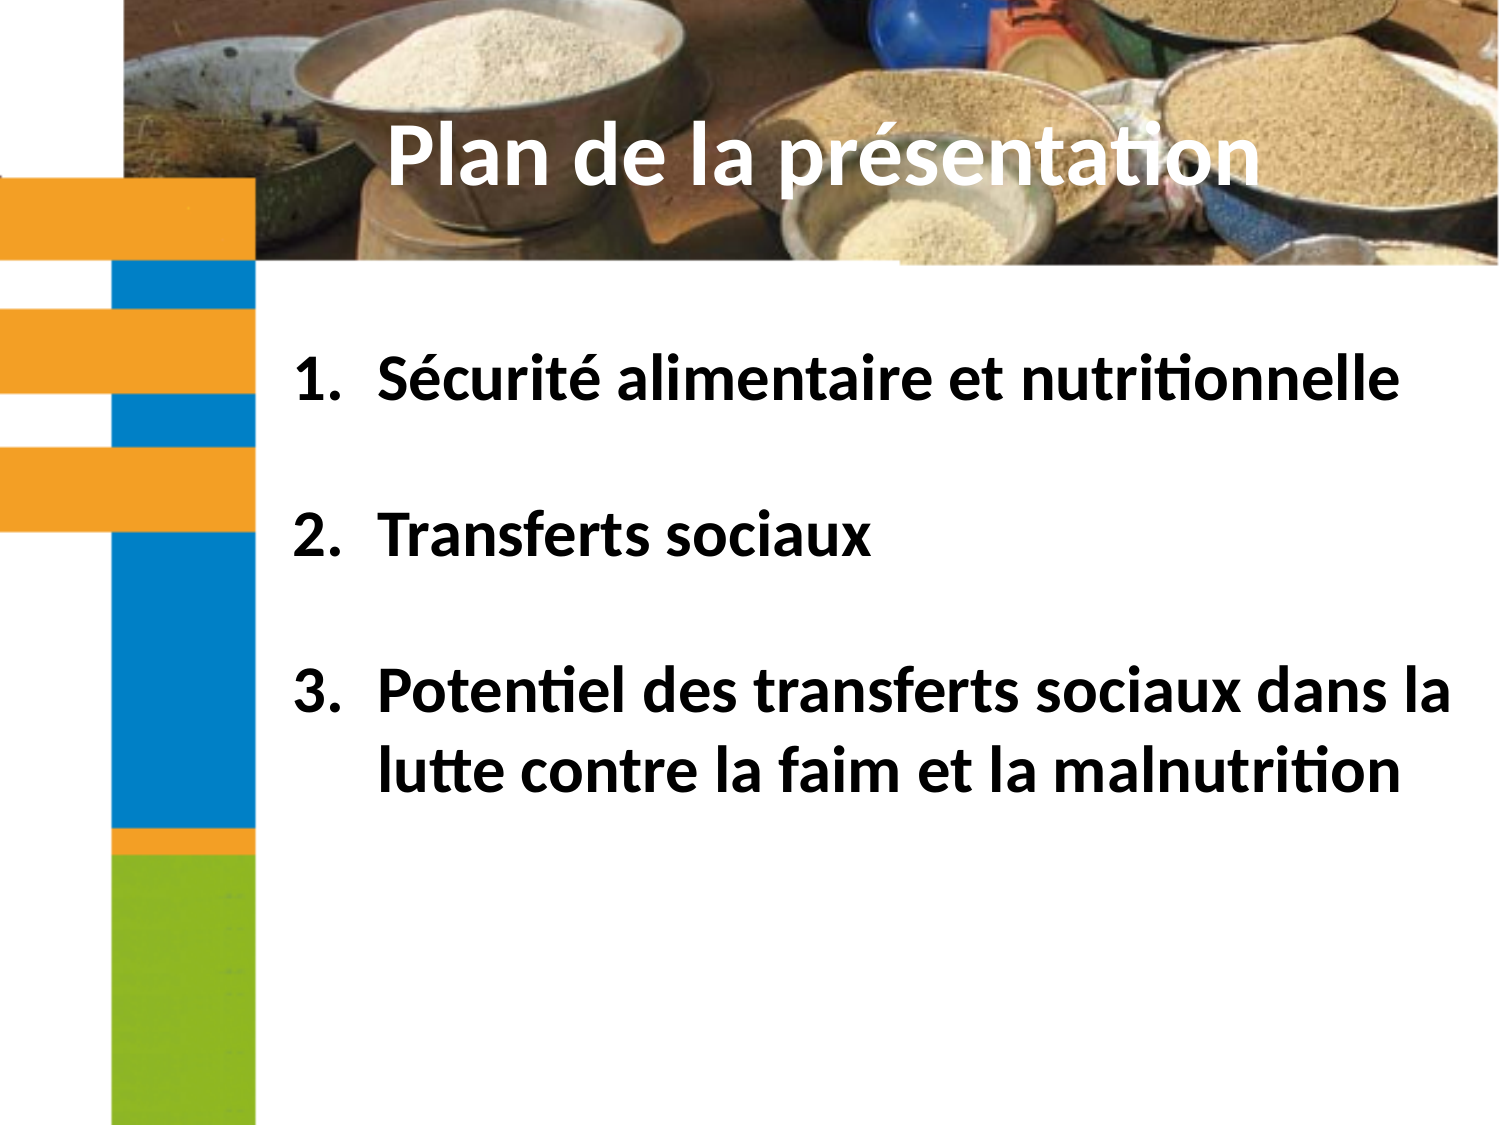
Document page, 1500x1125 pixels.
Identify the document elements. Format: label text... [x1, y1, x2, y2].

list Sécurité alimentaire et nutritionnelle Transferts sociaux Potentiel des transferts sociaux dans la lutte contre la faim et la malnutrition [277, 326, 1500, 1006]
title Plan de la présentation [149, 54, 1500, 243]
picture [0, 0, 1500, 1125]
